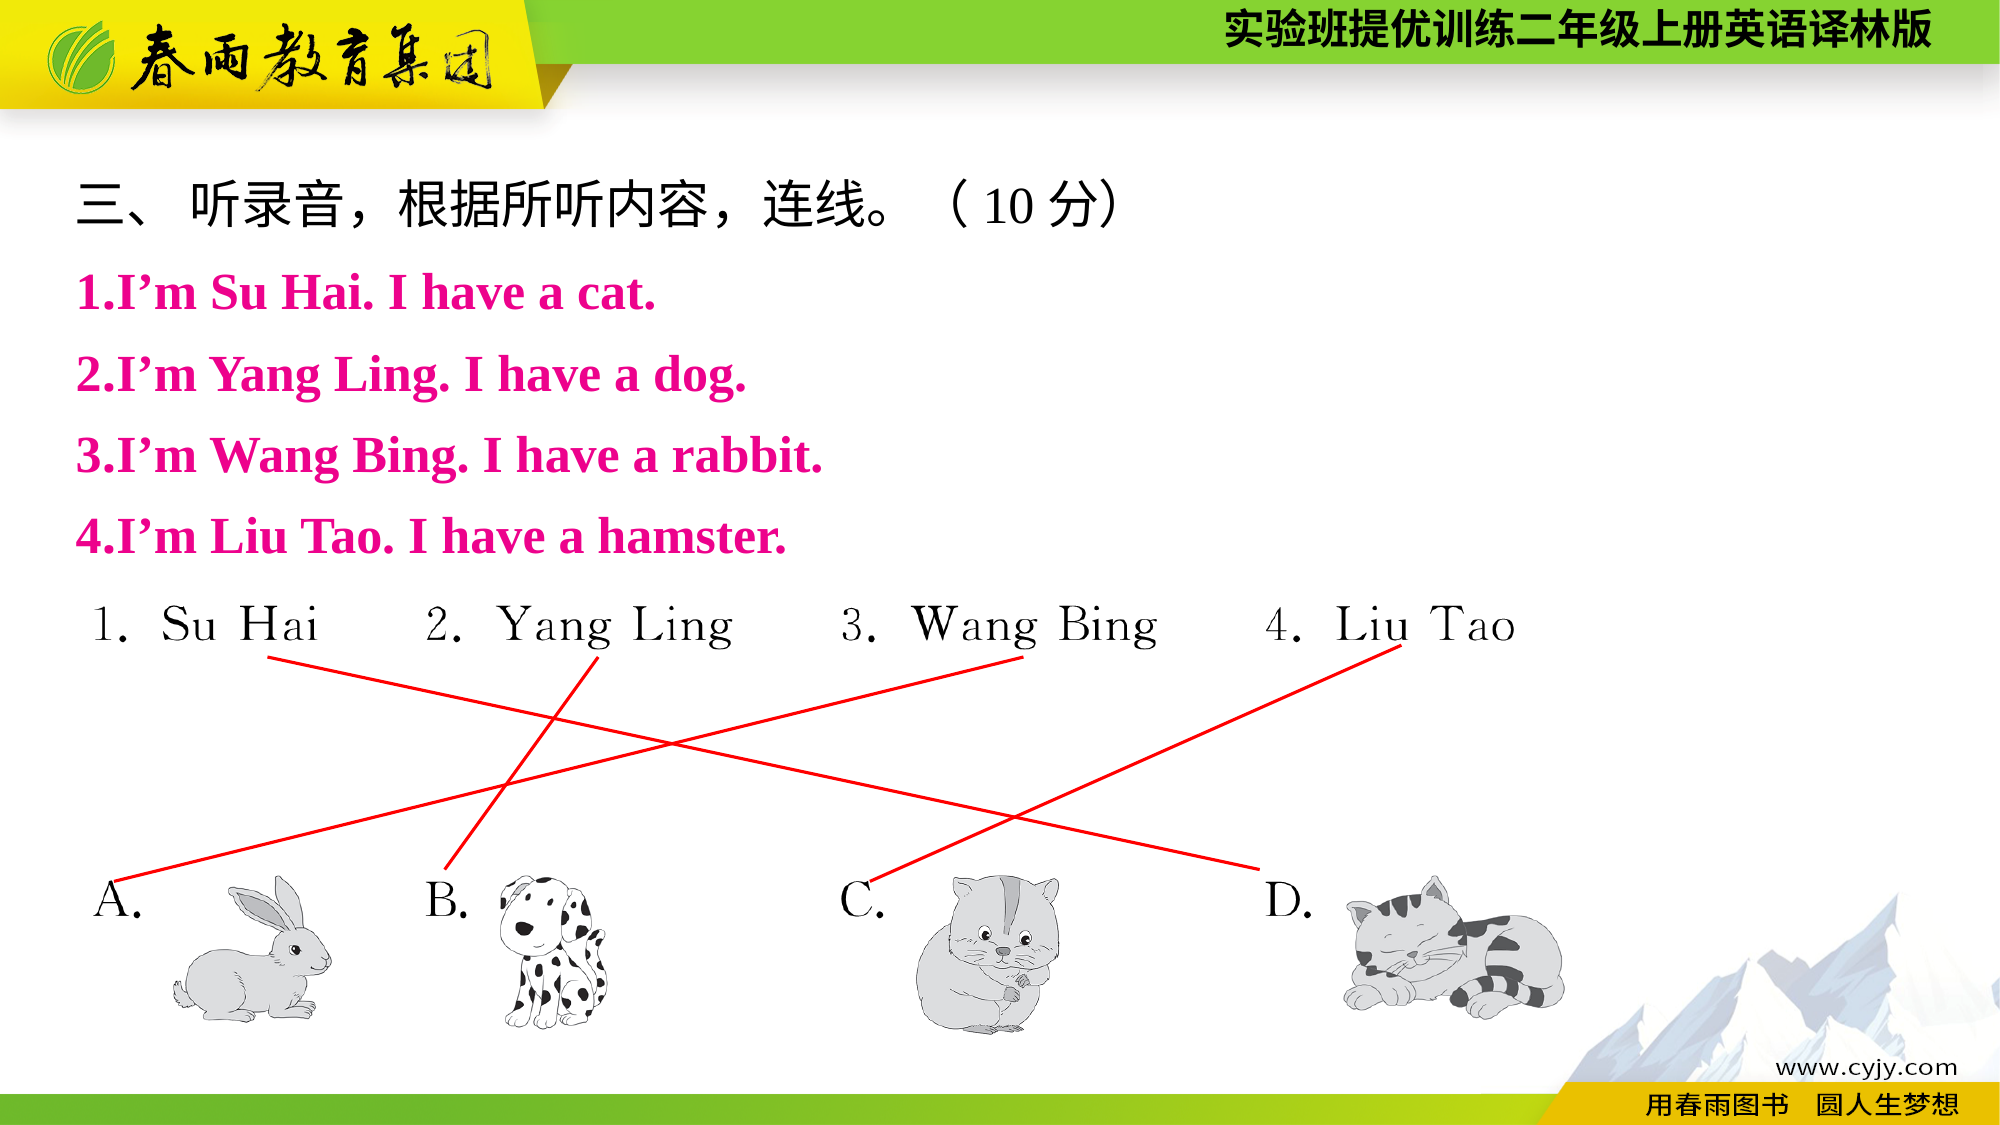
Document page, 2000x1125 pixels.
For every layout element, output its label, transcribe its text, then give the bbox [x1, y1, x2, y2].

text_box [113, 656, 864, 882]
text_box 1.I’m Su Hai. I have a cat. 2.I’m Yang Ling. I have a dog. 3.I’m Wang Bing. I have a rabbit. 4.I’m Liu Tao. I have a hamster. [60, 231, 1945, 572]
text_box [869, 644, 1402, 882]
list 三、 听录音，根据所听内容，连线。（10分） [59, 132, 1944, 231]
picture [0, 0, 2000, 1125]
